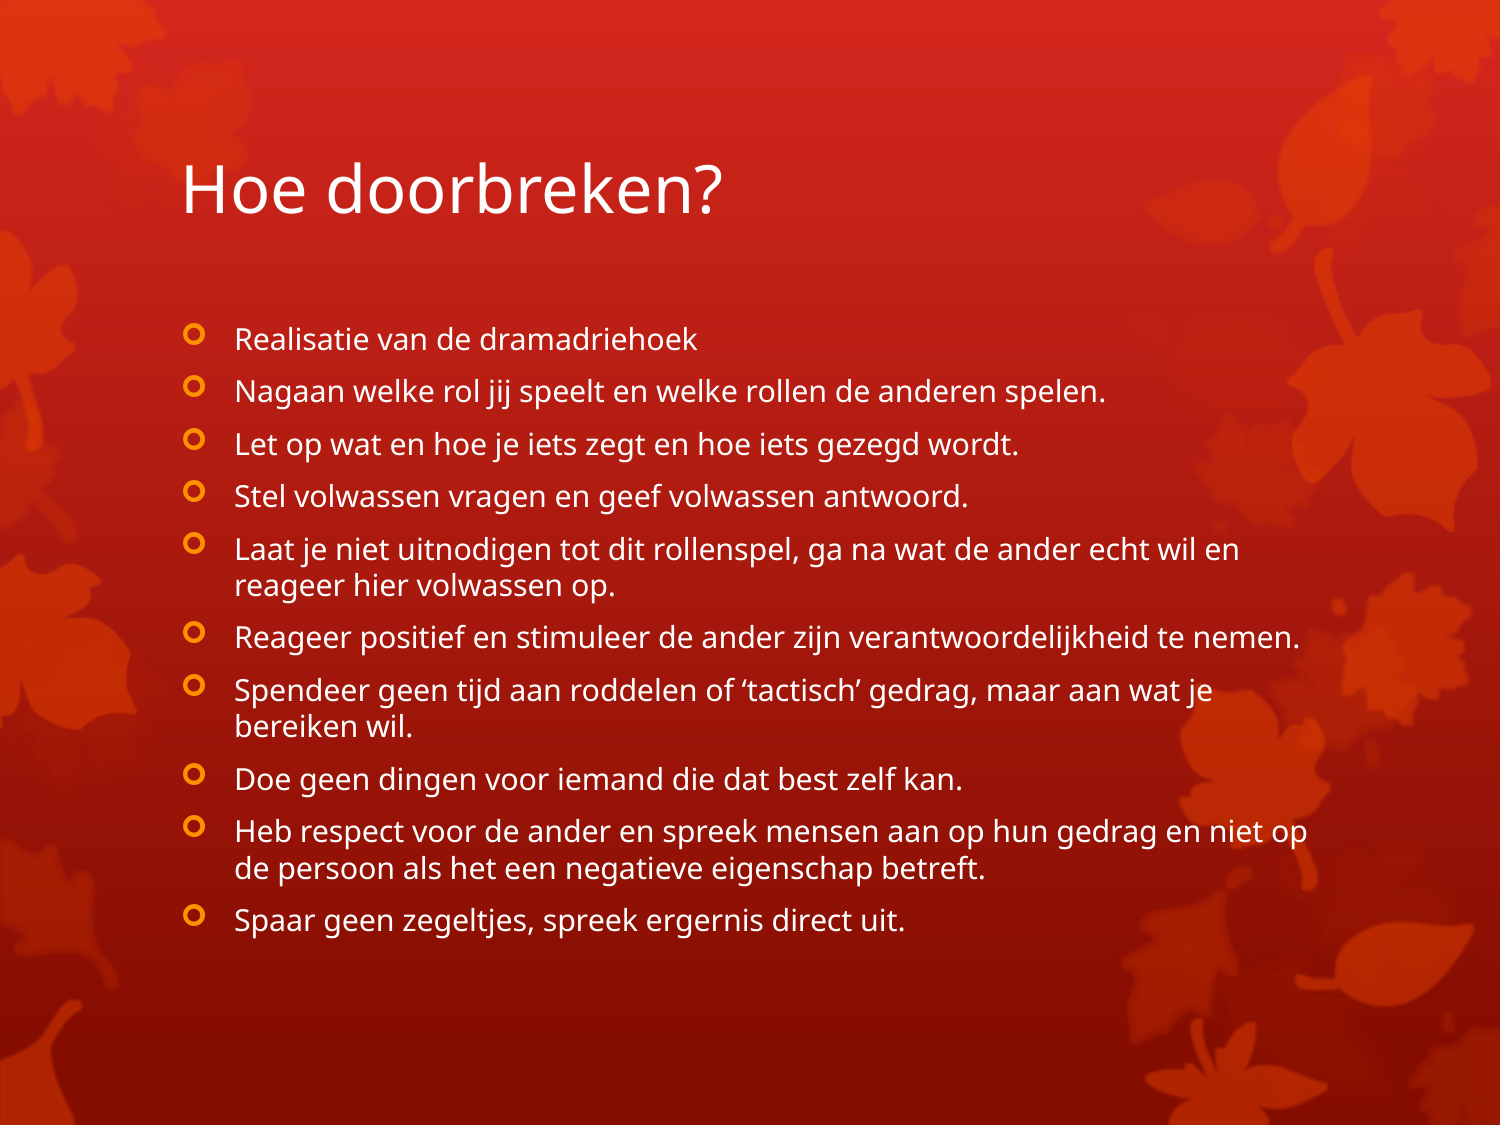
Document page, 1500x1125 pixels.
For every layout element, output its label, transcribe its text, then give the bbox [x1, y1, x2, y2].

title Hoe doorbreken? [165, 110, 1335, 263]
list Realisatie van de dramadriehoek Nagaan welke rol jij speelt en welke rollen de anderen spelen. Let op wat en hoe je iets zegt en hoe iets gezegd wordt. Stel volwassen vragen en geef volwassen antwoord. Laat je niet uitnodigen tot dit rollenspel, ga na wat de ander echt wil en reageer hier volwassen op. Reageer positief en stimuleer de ander zijn verantwoordelijkheid te nemen. Spendeer geen tijd aan roddelen of ‘tactisch’ gedrag, maar aan wat je bereiken wil. Doe geen dingen voor iemand die dat best zelf kan. Heb respect voor de ander en spreek mensen aan op hun gedrag en niet op de persoon als het een negatieve eigenschap betreft. Spaar geen zegeltjes, spreek ergernis direct uit. [165, 296, 1335, 962]
